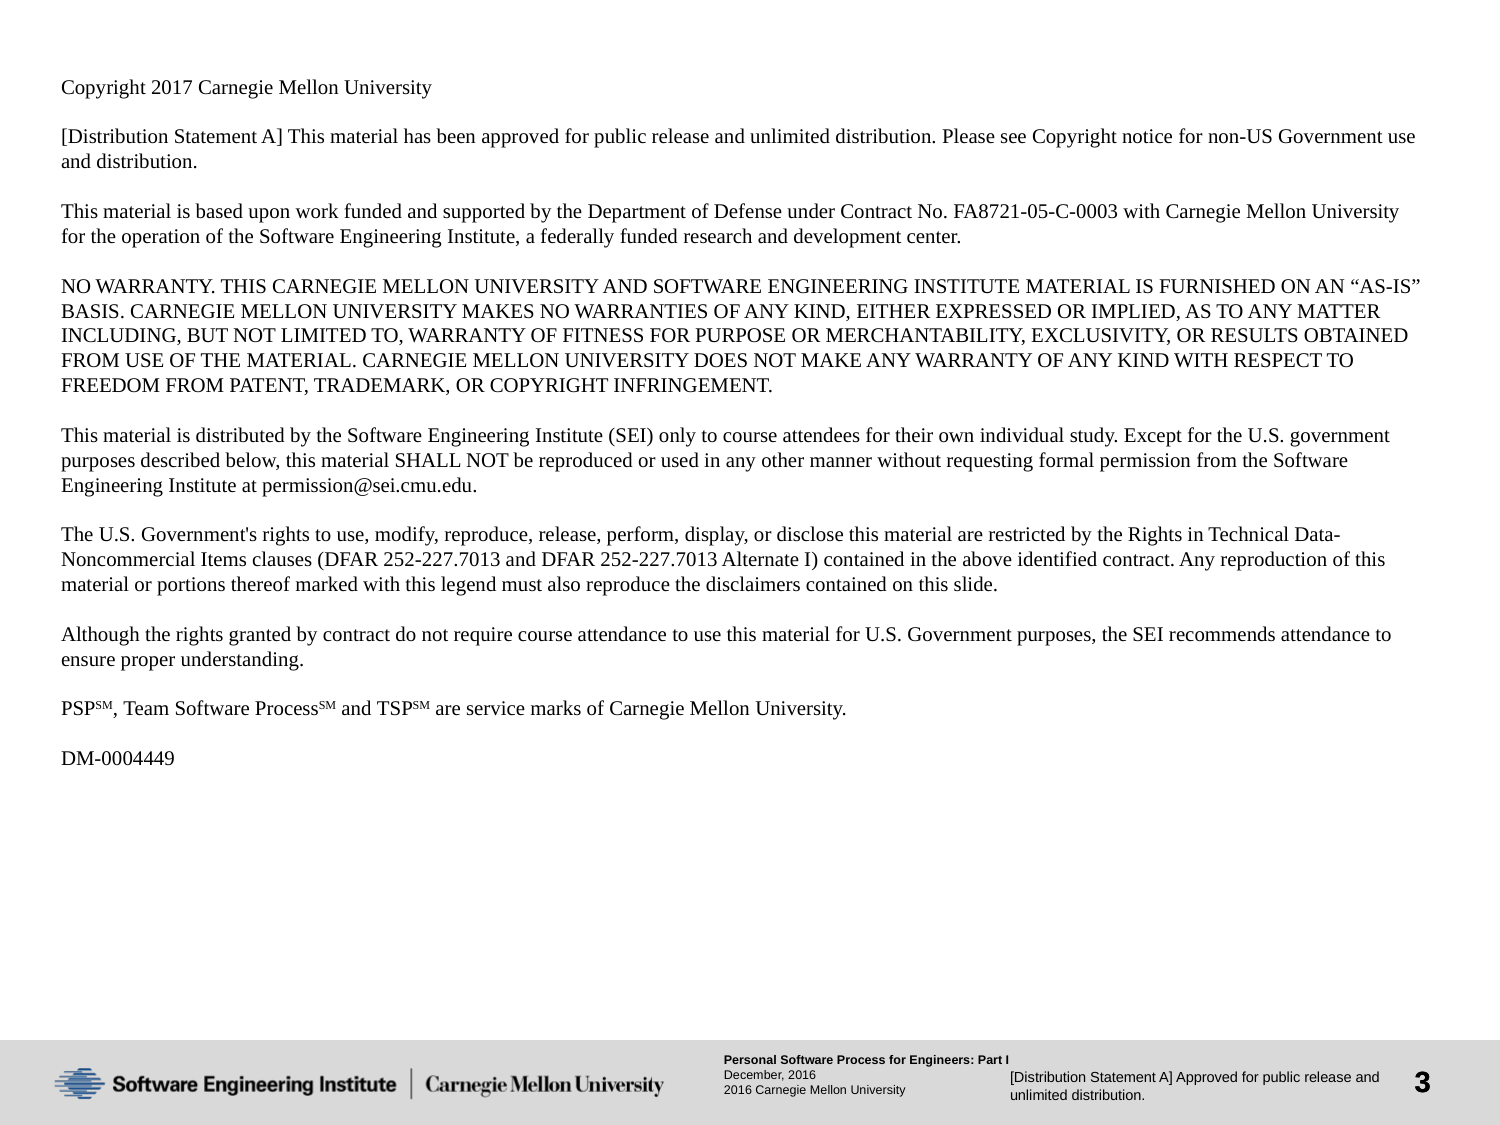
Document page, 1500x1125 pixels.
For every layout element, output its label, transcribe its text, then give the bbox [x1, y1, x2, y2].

picture [46, 1061, 673, 1104]
list Copyright 2017 Carnegie Mellon University [Distribution Statement A] This material has been approved for public release and unlimited distribution. Please see Copyright notice for non-US Government use and distribution. This material is based upon work funded and supported by the Department of Defense under Contract No. FA8721-05-C-0003 with Carnegie Mellon University for the operation of the Software Engineering Institute, a federally funded research and development center. NO WARRANTY. THIS CARNEGIE MELLON UNIVERSITY AND SOFTWARE ENGINEERING INSTITUTE MATERIAL IS FURNISHED ON AN “AS-IS” BASIS. CARNEGIE MELLON UNIVERSITY MAKES NO WARRANTIES OF ANY KIND, EITHER EXPRESSED OR IMPLIED, AS TO ANY MATTER INCLUDING, BUT NOT LIMITED TO, WARRANTY OF FITNESS FOR PURPOSE OR MERCHANTABILITY, EXCLUSIVITY, OR RESULTS OBTAINED FROM USE OF THE MATERIAL. CARNEGIE MELLON UNIVERSITY DOES NOT MAKE ANY WARRANTY OF ANY KIND WITH RESPECT TO FREEDOM FROM PATENT, TRADEMARK, OR COPYRIGHT INFRINGEMENT. This material is distributed by the Software Engineering Institute (SEI) only to course attendees for their own individual study. Except for the U.S. government purposes described below, this material SHALL NOT be reproduced or used in any other manner without requesting formal permission from the Software Engineering Institute at permission@sei.cmu.edu. The U.S. Government's rights to use, modify, reproduce, release, perform, display, or disclose this material are restricted by the Rights in Technical Data-Noncommercial Items clauses (DFAR 252-227.7013 and DFAR 252-227.7013 Alternate I) contained in the above identified contract. Any reproduction of this material or portions thereof marked with this legend must also reproduce the disclaimers contained on this slide. Although the rights granted by contract do not require course attendance to use this material for U.S. Government purposes, the SEI recommends attendance to ensure proper understanding. PSPSM, Team Software ProcessSM and TSPSM are service marks of Carnegie Mellon University. DM-0004449 [61, 73, 1426, 897]
